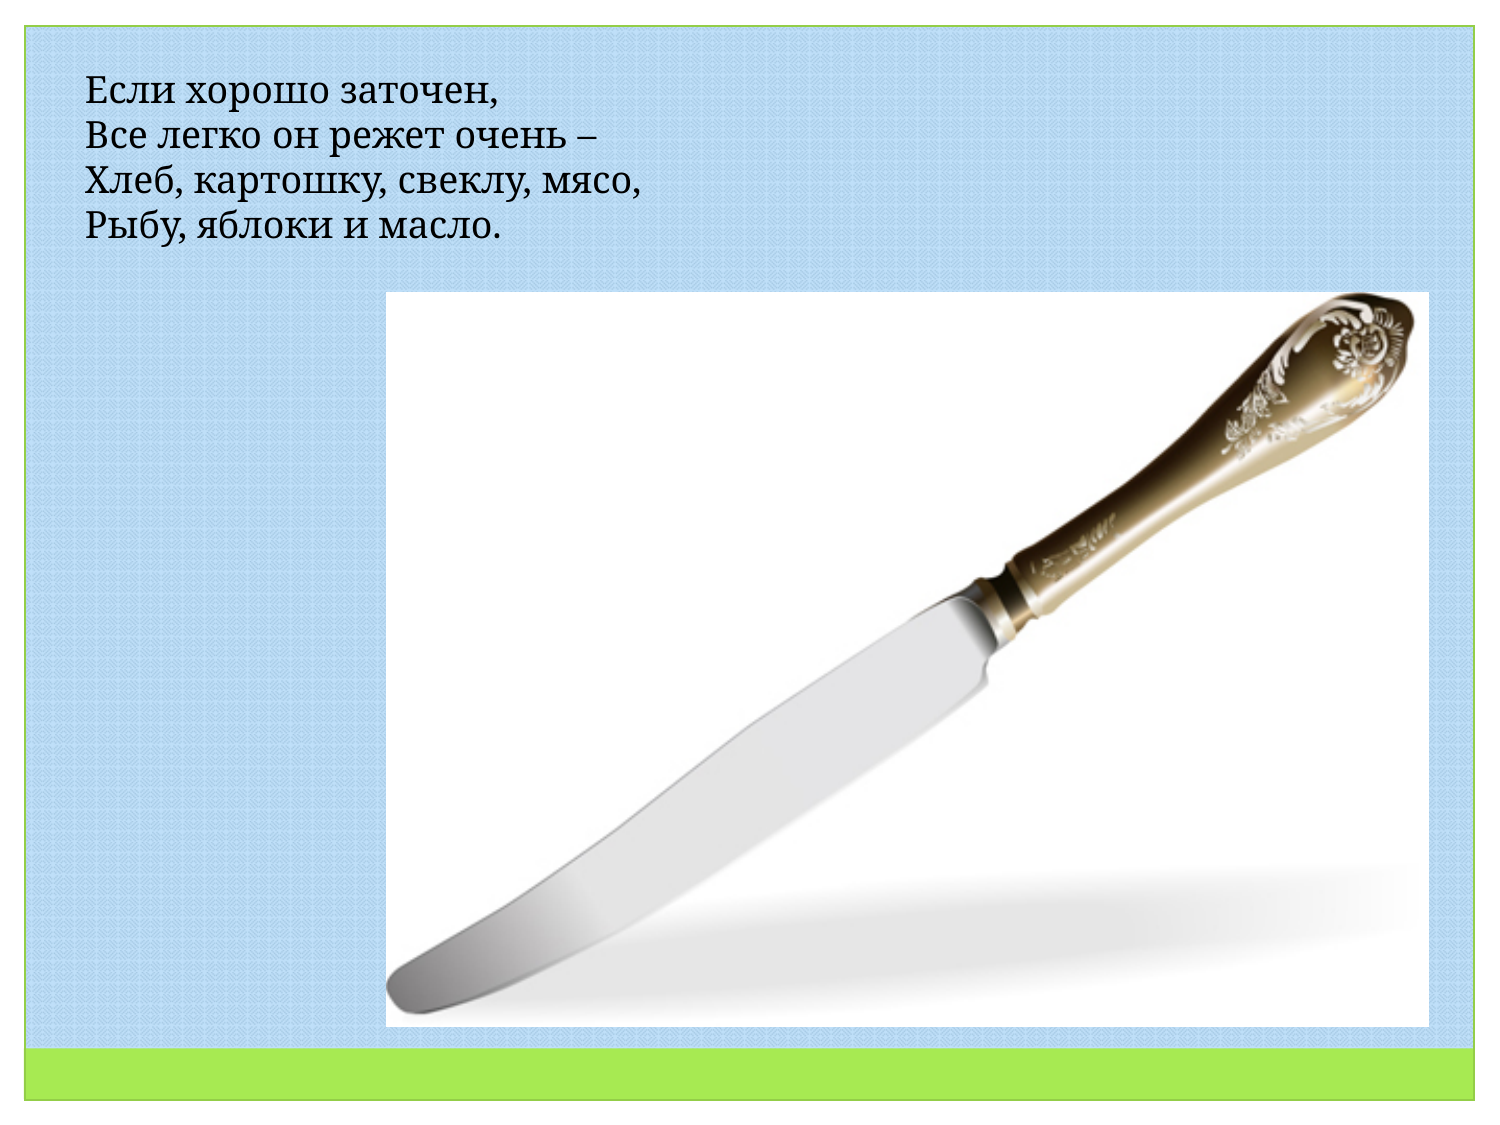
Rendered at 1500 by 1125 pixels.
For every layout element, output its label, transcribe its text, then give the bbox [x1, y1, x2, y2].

picture [386, 292, 1429, 1027]
text_box Если хорошо заточен, Все легко он режет очень – Хлеб, картошку, свеклу, мясо, Рыбу, яблоки и масло. [70, 58, 821, 254]
